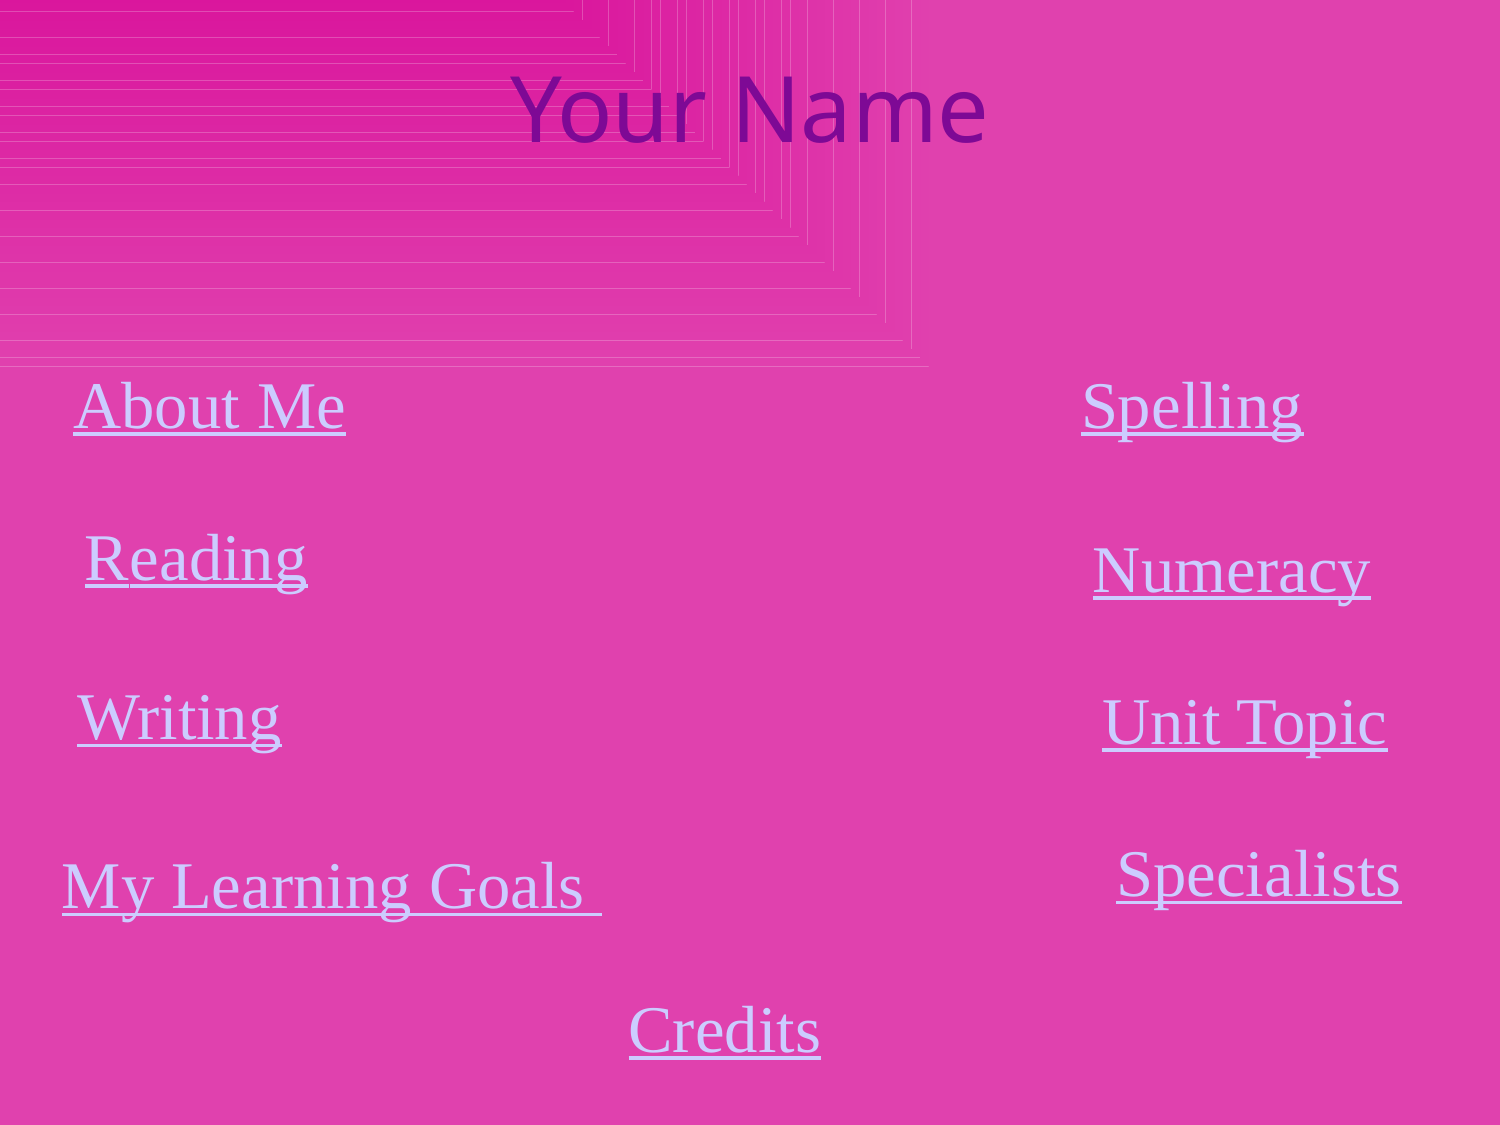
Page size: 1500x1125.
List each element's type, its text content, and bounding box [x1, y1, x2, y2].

text_box Spelling [1066, 363, 1442, 451]
text_box Unit Topic [1087, 679, 1500, 768]
title Your Name [112, 12, 1388, 201]
text_box Specialists [1101, 831, 1452, 920]
list My Learning Goals [46, 843, 634, 932]
text_box Writing [62, 674, 488, 763]
text_box Reading [70, 515, 471, 604]
text_box About Me [58, 363, 534, 451]
text_box Numeracy [1078, 527, 1500, 615]
text_box Credits [487, 987, 963, 1075]
